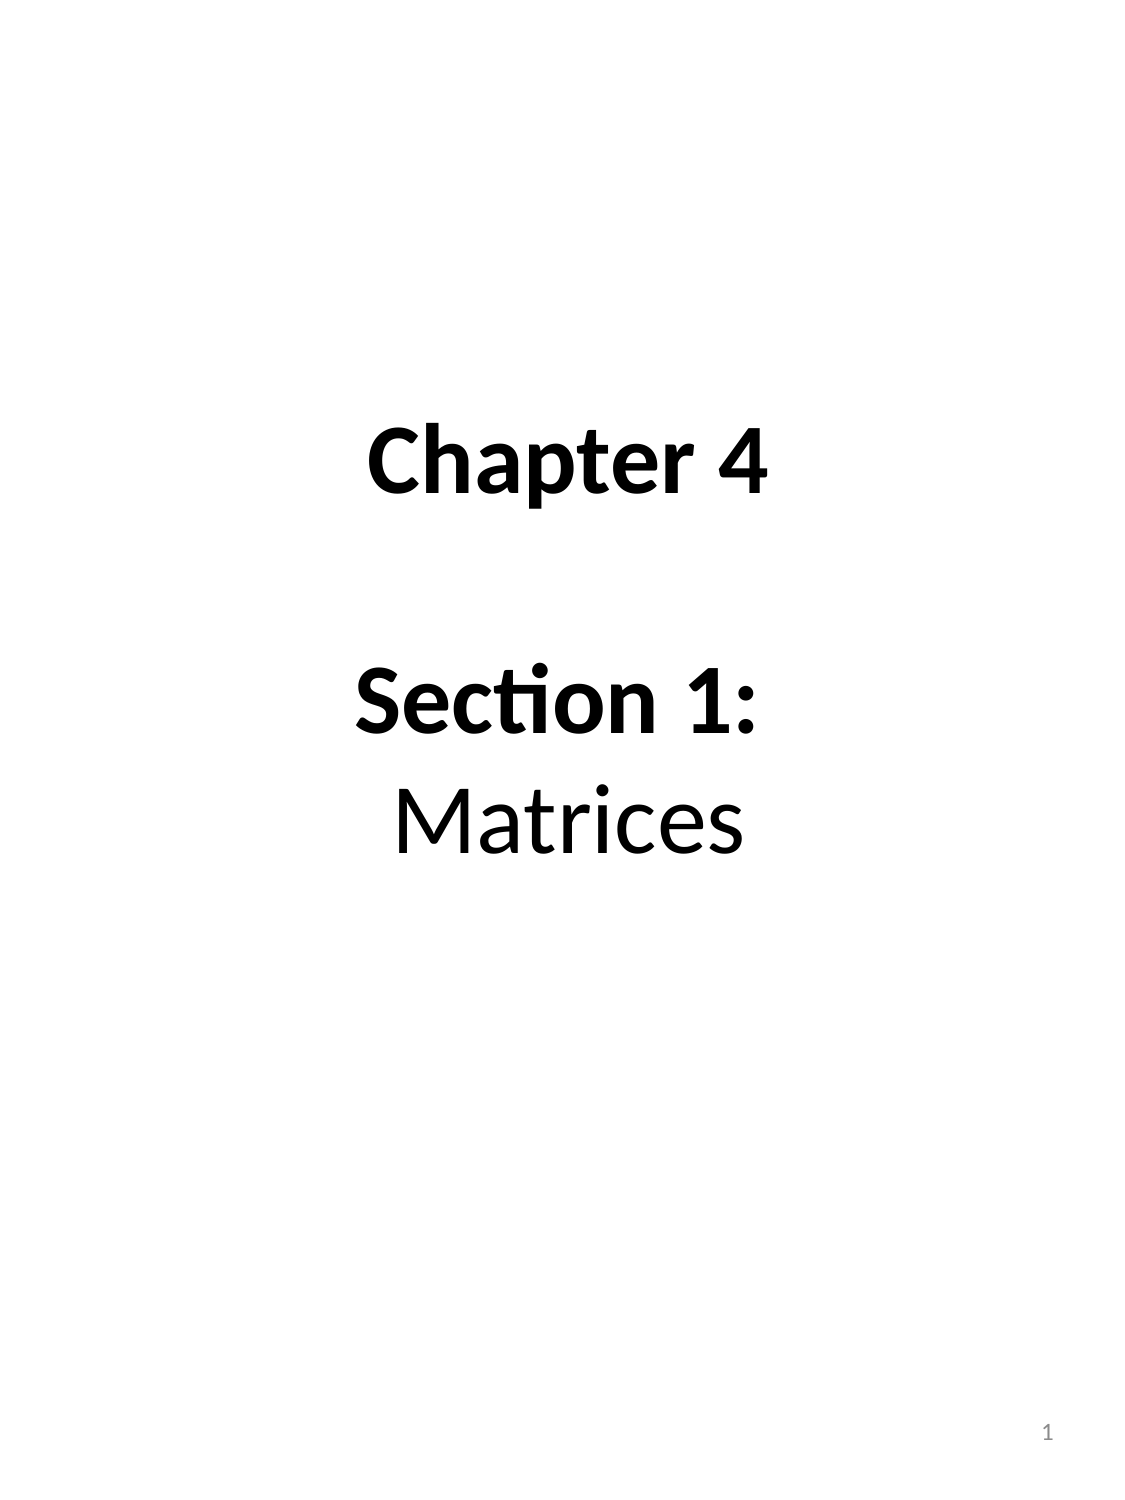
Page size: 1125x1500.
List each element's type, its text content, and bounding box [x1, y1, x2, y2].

slide_number 1 [806, 1390, 1069, 1471]
text_box Chapter 4 Section 1: Matrices [62, 262, 1075, 1065]
